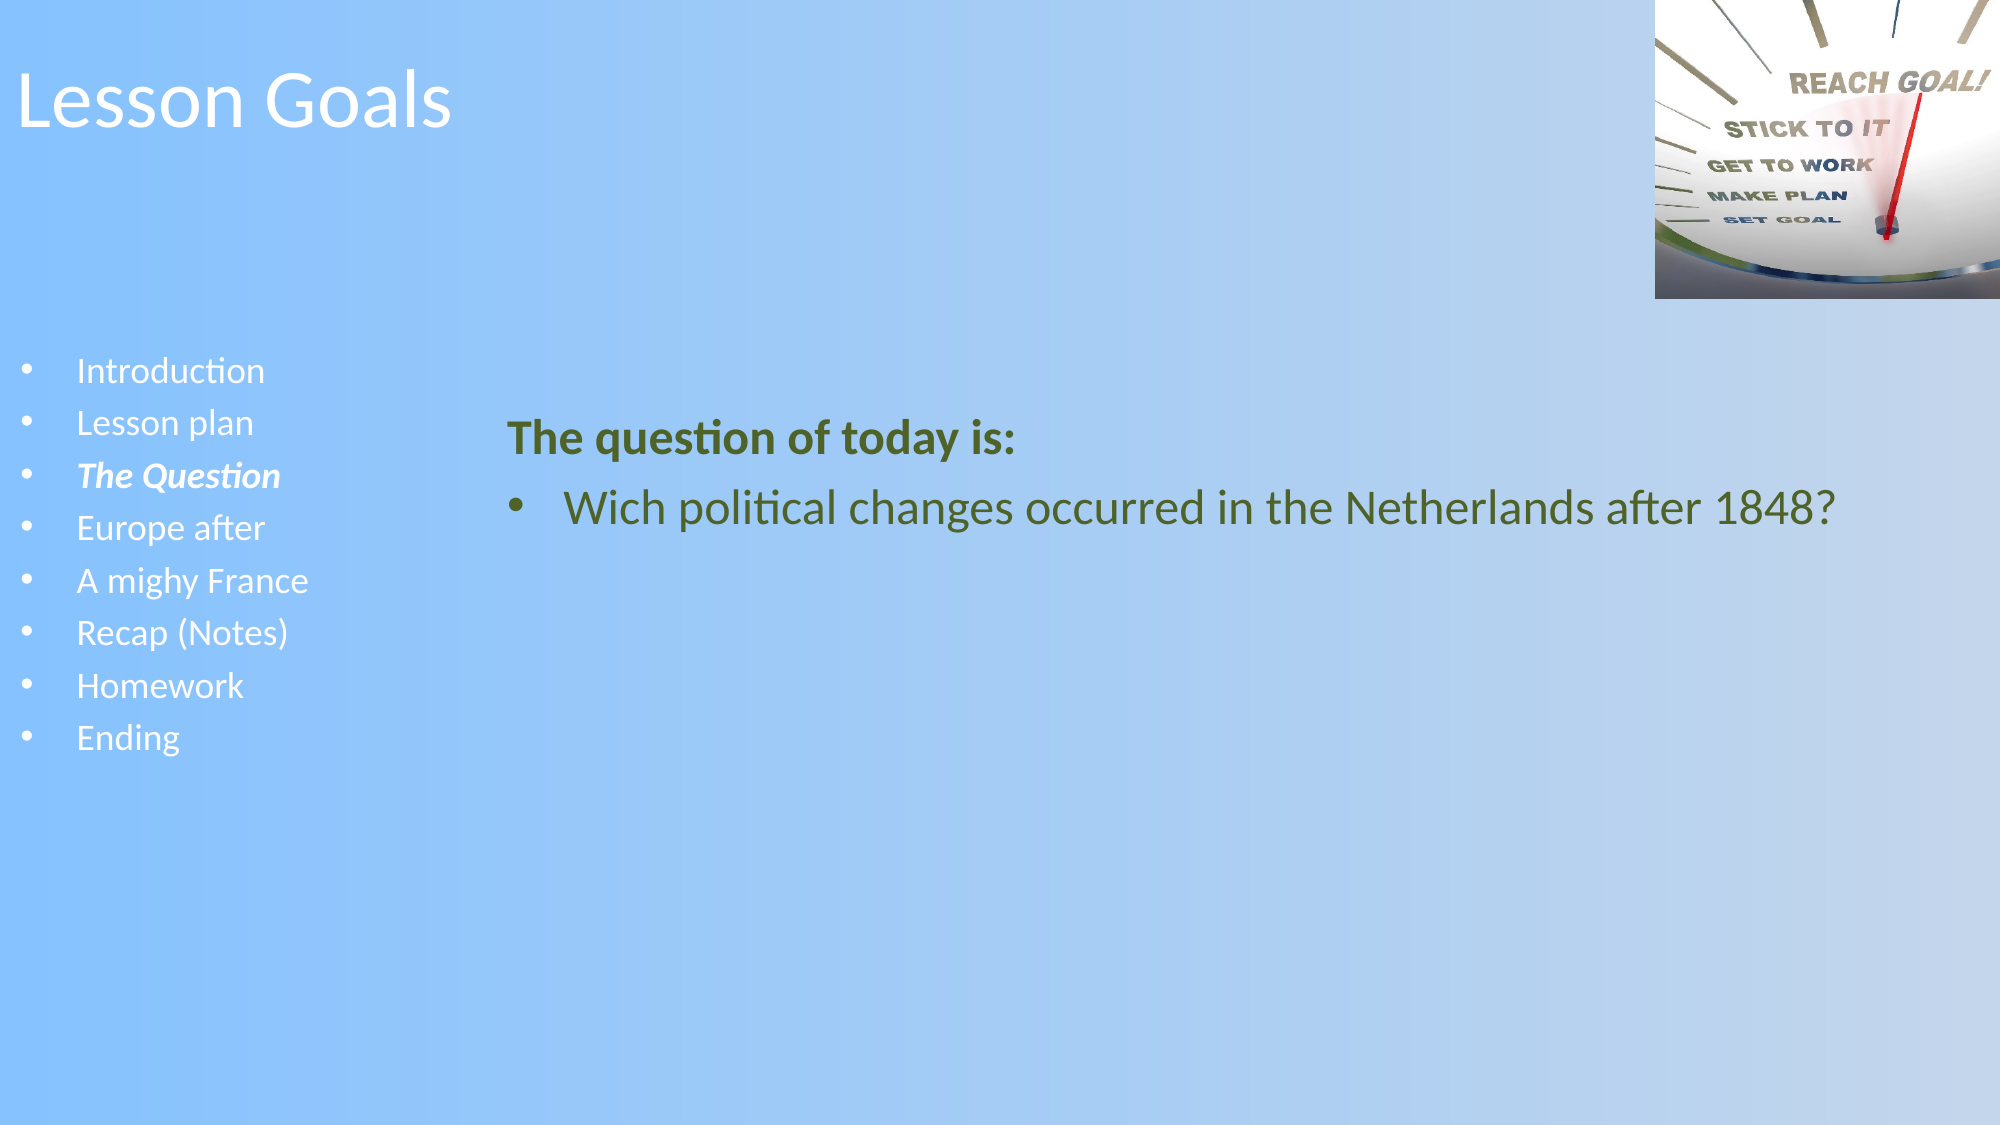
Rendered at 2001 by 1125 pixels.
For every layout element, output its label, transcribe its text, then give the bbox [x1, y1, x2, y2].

picture [1655, 0, 2000, 299]
list The question of today is: Wich political changes occurred in the Netherlands after 1848? [492, 397, 1865, 728]
text_box Introduction Lesson plan The Question Europe after A mighy France Recap (Notes) Homework Ending [5, 338, 478, 1081]
title Lesson Goals [1, 0, 1352, 189]
